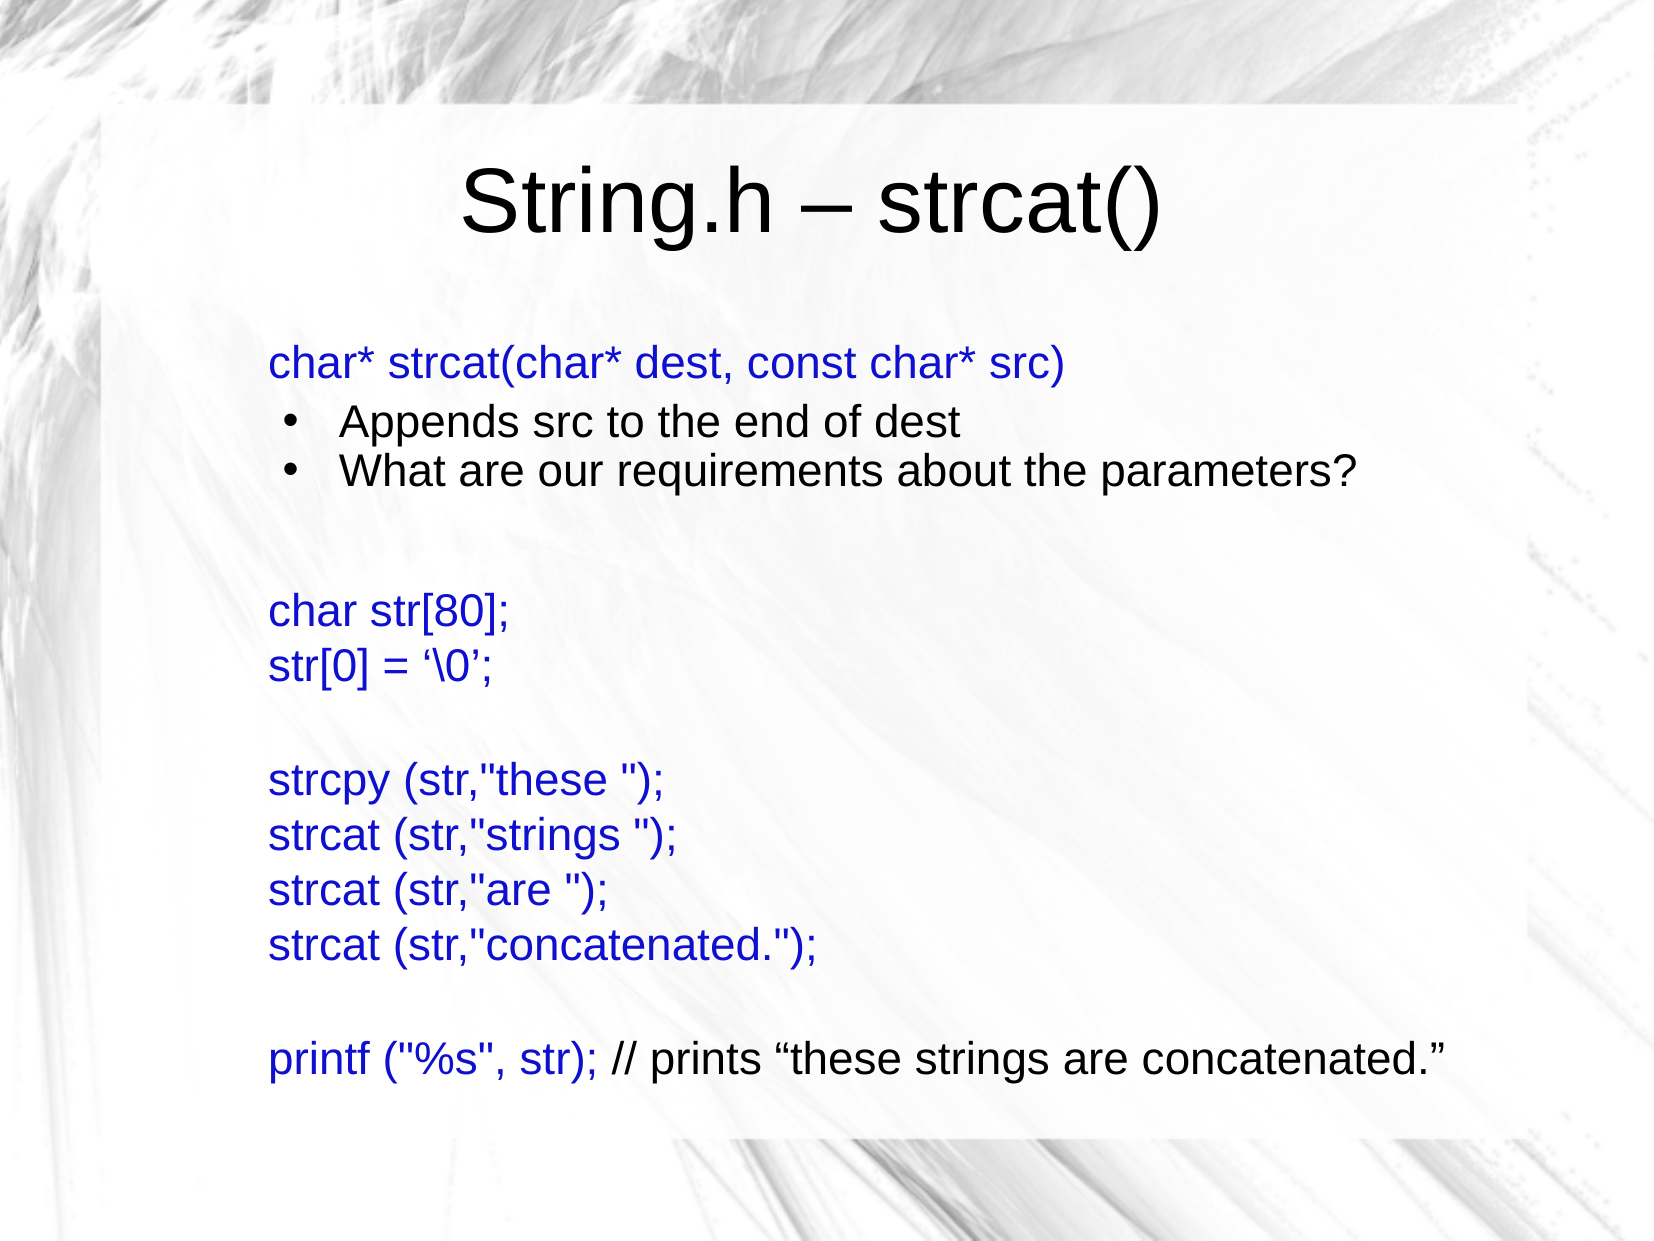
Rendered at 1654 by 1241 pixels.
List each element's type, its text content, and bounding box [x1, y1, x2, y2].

title String.h – strcat() [118, 93, 1506, 299]
list char* strcat(char* dest, const char* src) Appends src to the end of dest What are our requirements about the parameters? char str[80]; str[0] = ‘\0’; strcpy (str,"these "); strcat (str,"strings "); strcat (str,"are "); strcat (str,"concatenated."); printf ("%s", str); // prints “these strings are concatenated.” [118, 332, 1571, 1121]
picture [0, 0, 1654, 1241]
